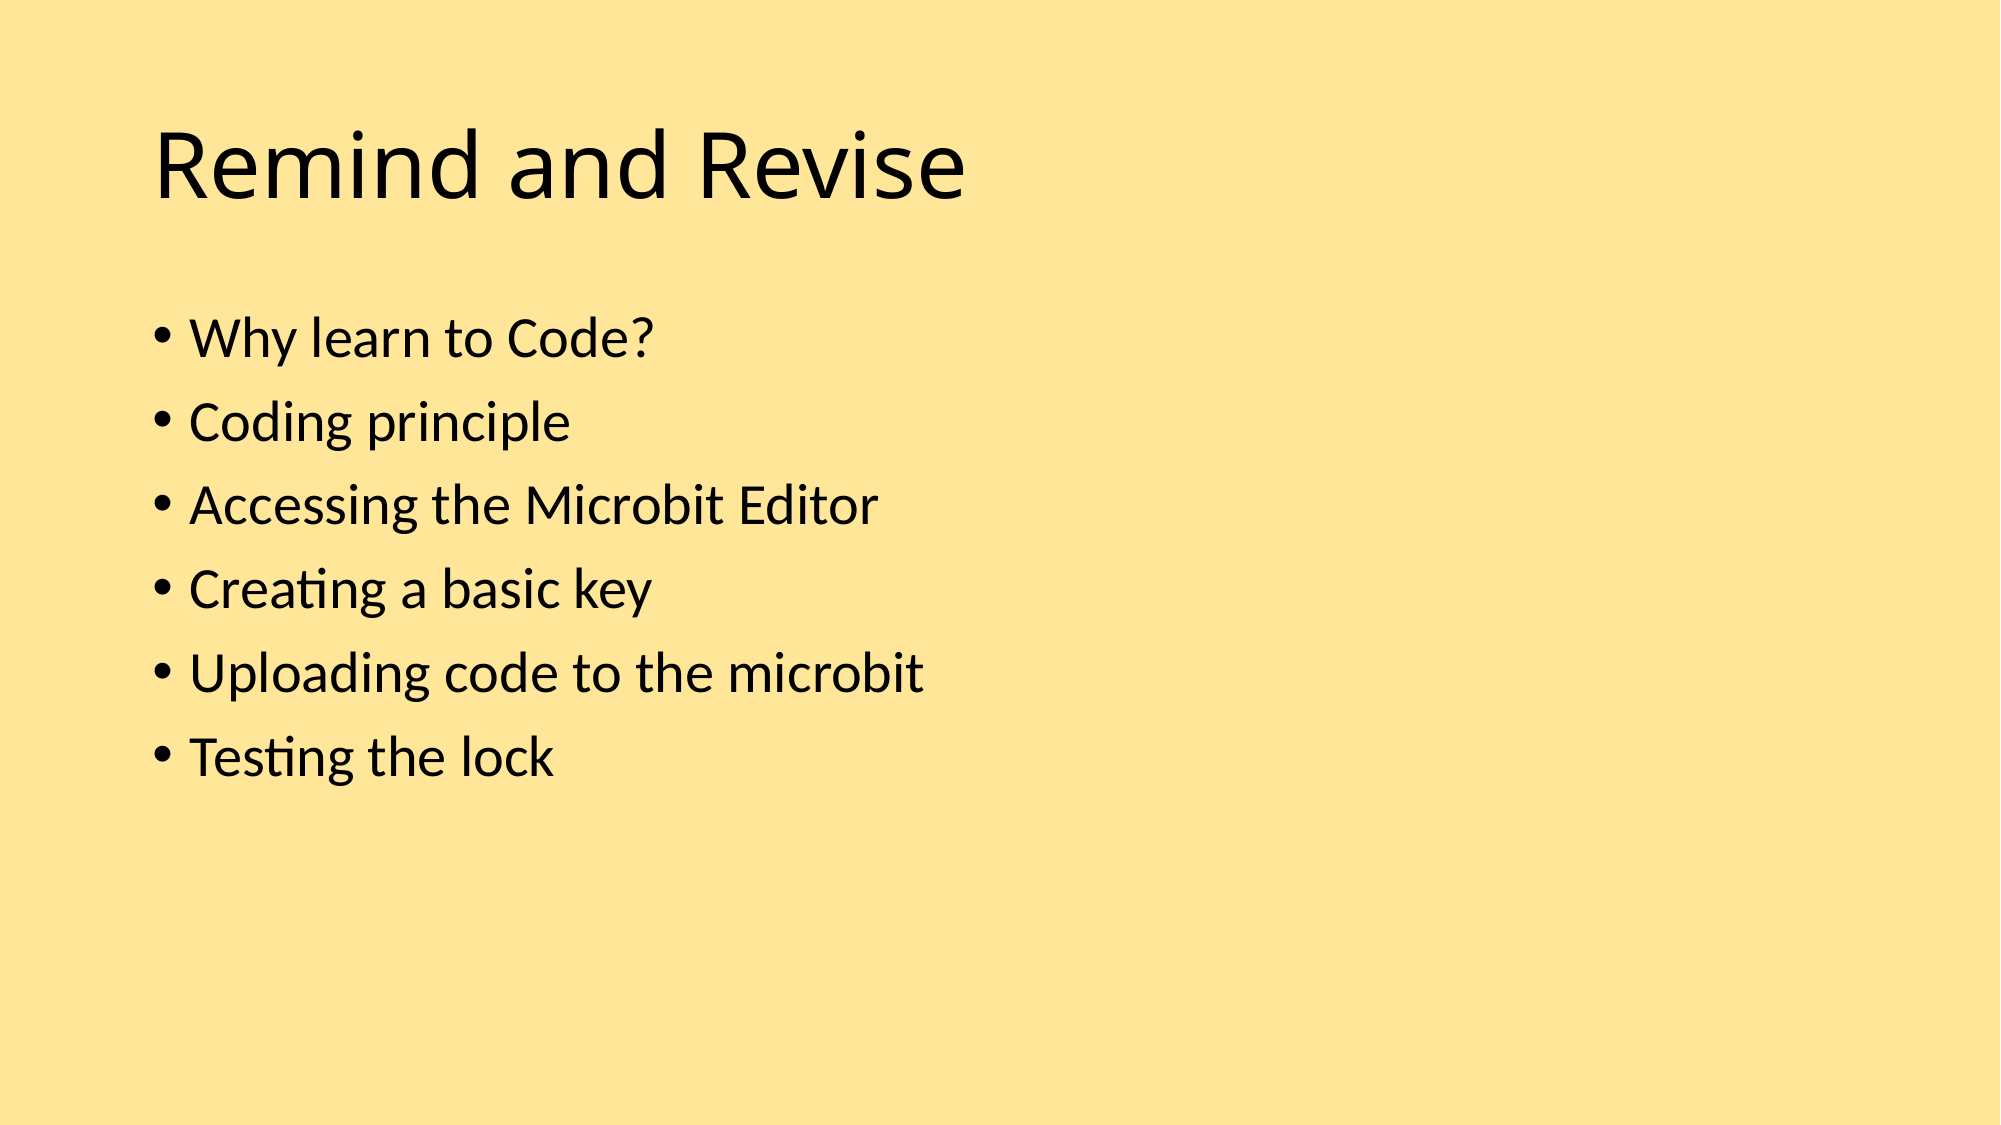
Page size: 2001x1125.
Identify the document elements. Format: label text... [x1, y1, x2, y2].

list Why learn to Code? Coding principle Accessing the Microbit Editor Creating a basic key Uploading code to the microbit Testing the lock [137, 299, 1863, 1014]
title Remind and Revise [137, 59, 1863, 278]
